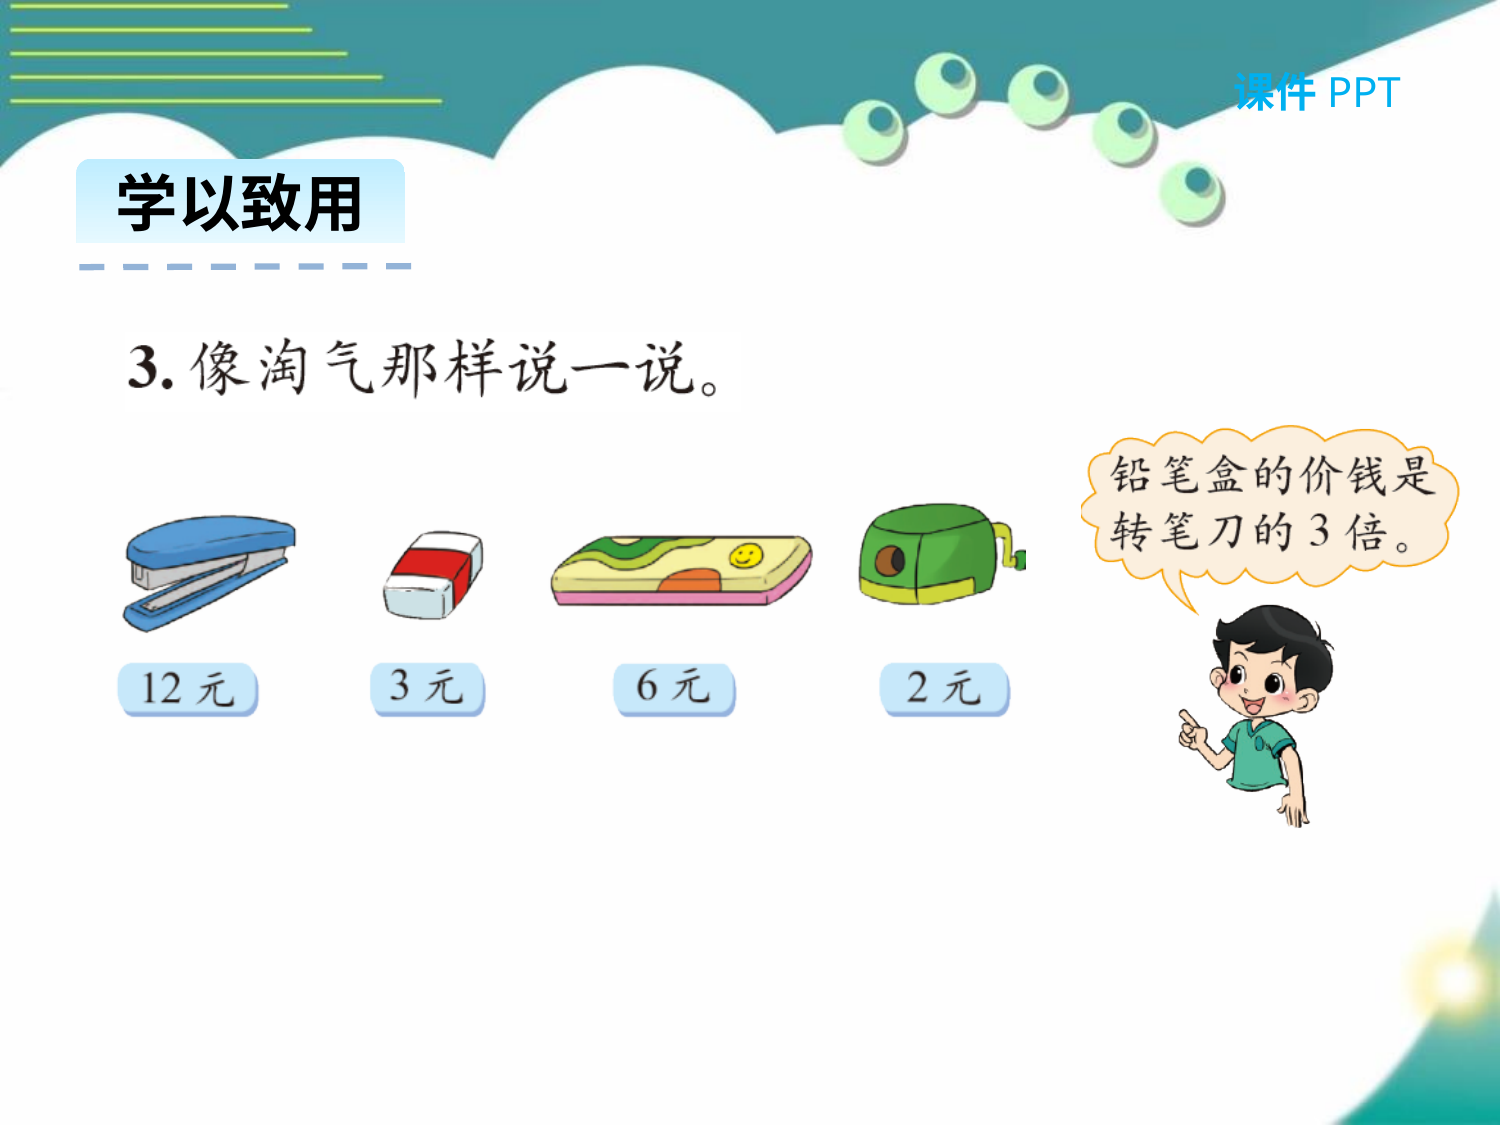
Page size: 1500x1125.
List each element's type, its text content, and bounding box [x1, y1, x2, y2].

text_box 课件PPT [1218, 58, 1418, 124]
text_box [76, 158, 420, 268]
picture [0, 0, 1500, 1125]
